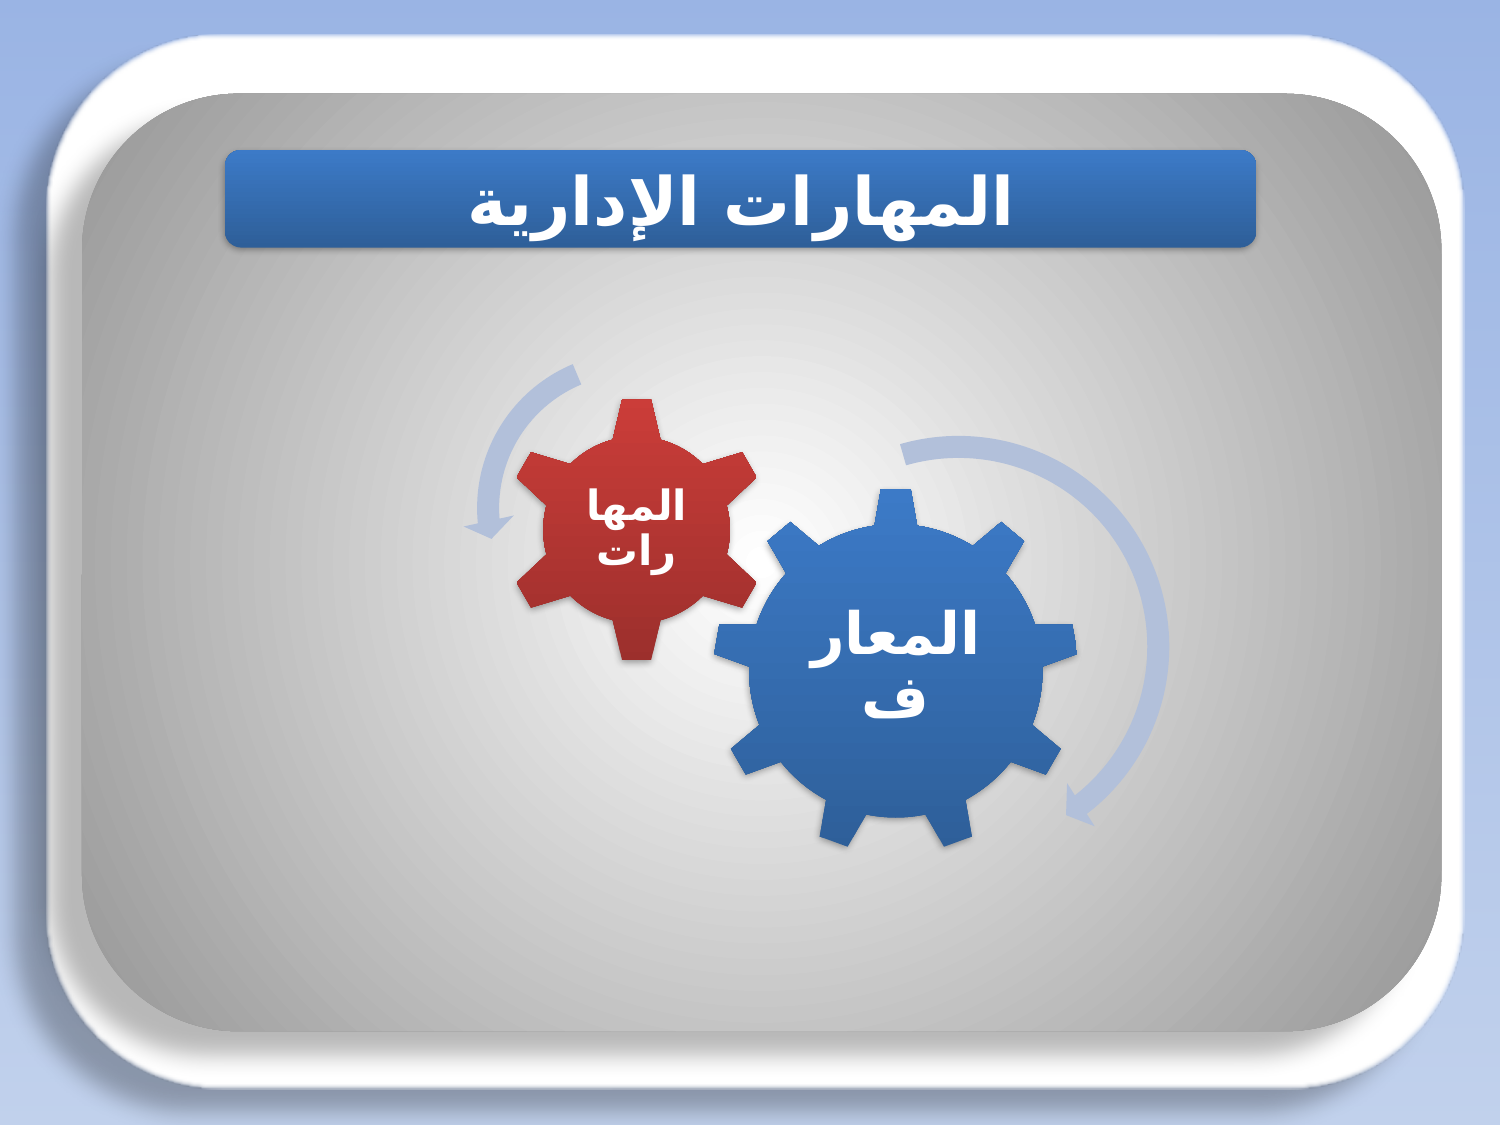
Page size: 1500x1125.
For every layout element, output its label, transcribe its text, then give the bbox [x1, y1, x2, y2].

text_box [49, 34, 1468, 1089]
text_box [79, 91, 1444, 1034]
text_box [249, 249, 1251, 917]
text_box المهارات الإدارية [224, 149, 1257, 248]
footer اعداد / أ. غادة الرشيد [512, 1042, 988, 1103]
text_box [0, 0, 1500, 1125]
